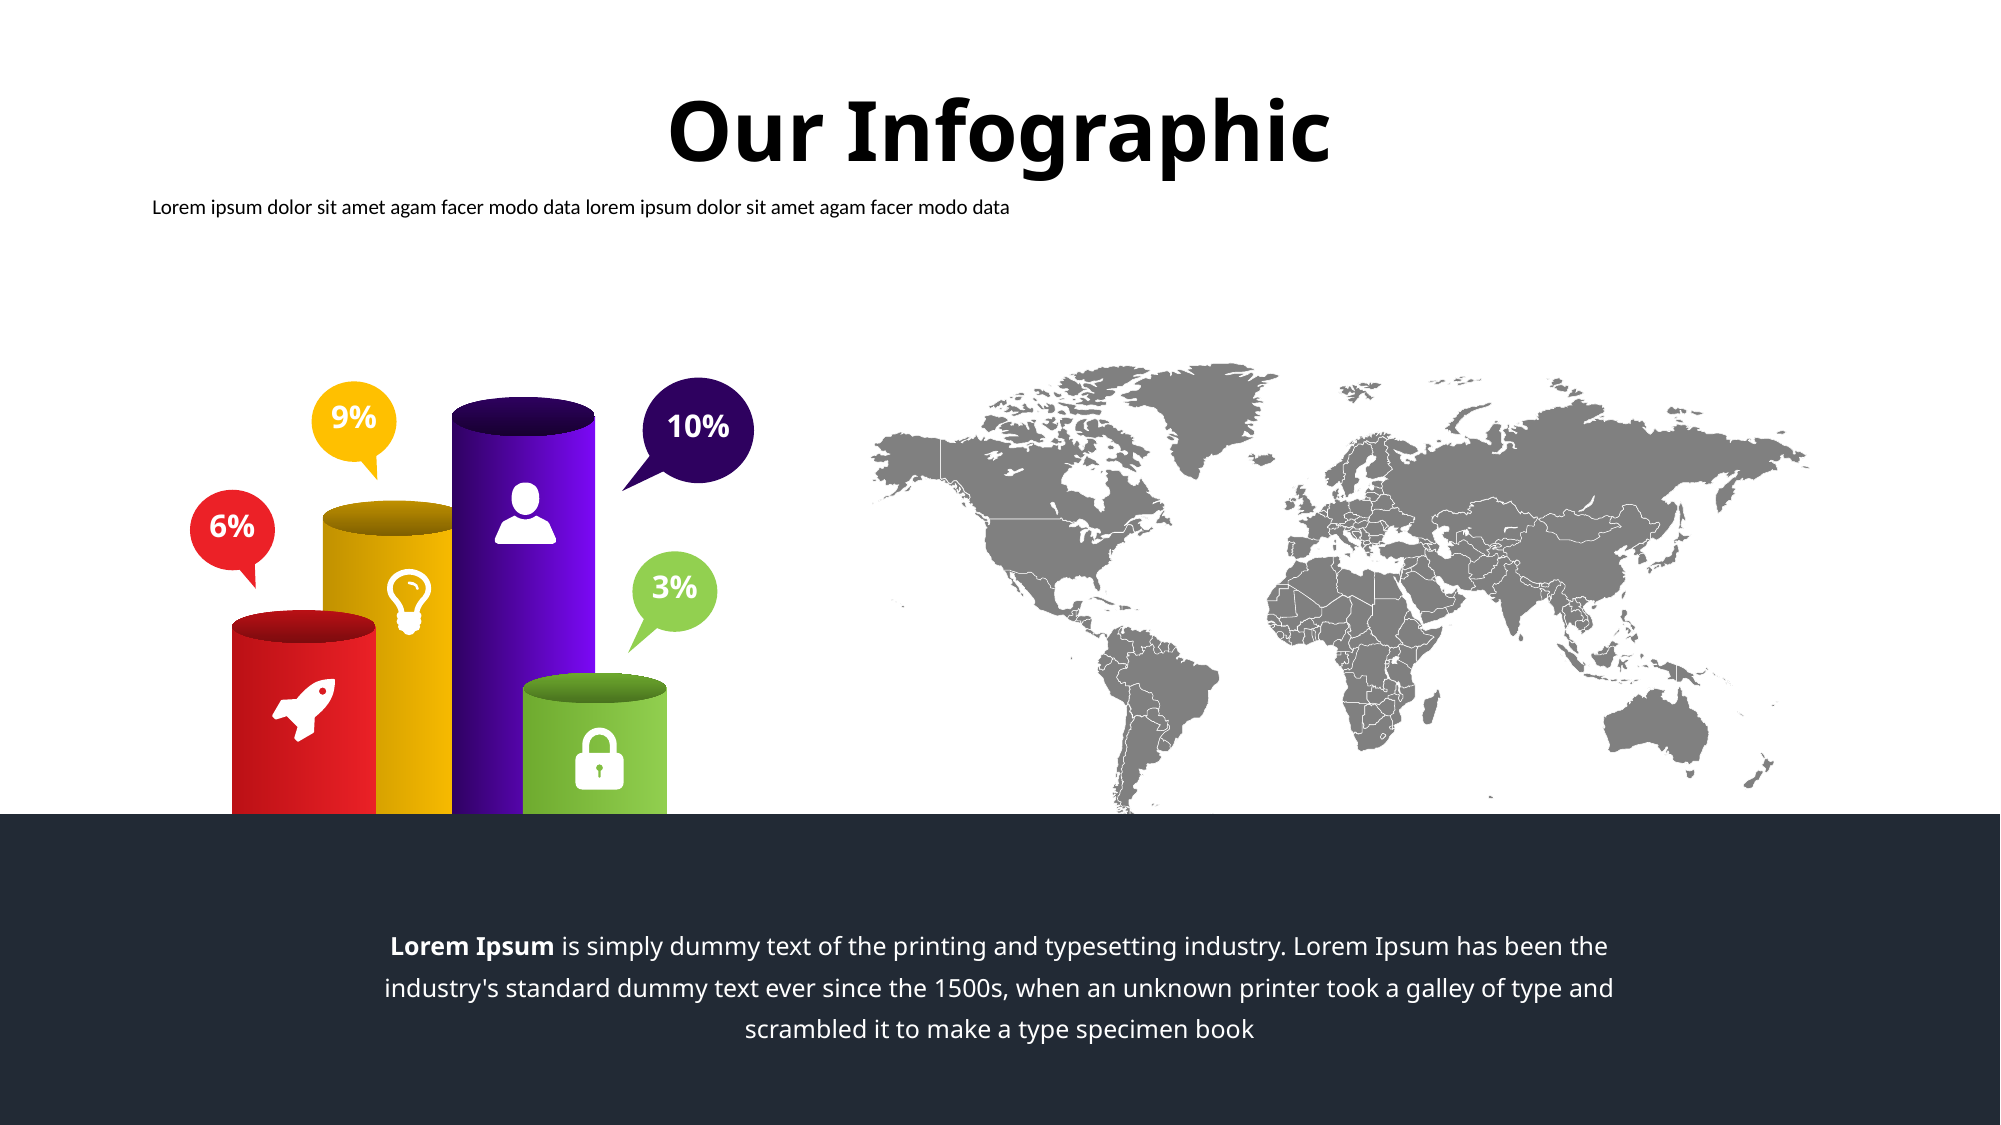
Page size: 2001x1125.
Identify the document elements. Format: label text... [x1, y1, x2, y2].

subtitle Lorem ipsum dolor sit amet agam facer modo data lorem ipsum dolor sit amet agam facer modo data [137, 186, 1863, 227]
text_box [189, 362, 1810, 819]
title Our Infographic [137, 78, 1863, 186]
text_box [0, 813, 2000, 1125]
text_box Lorem Ipsum is simply dummy text of the printing and typesetting industry. Lorem Ipsum has been the industry's standard dummy text ever since the 1500s, when an unknown printer took a galley of type and scrambled it to make a type specimen book [363, 911, 1637, 1052]
